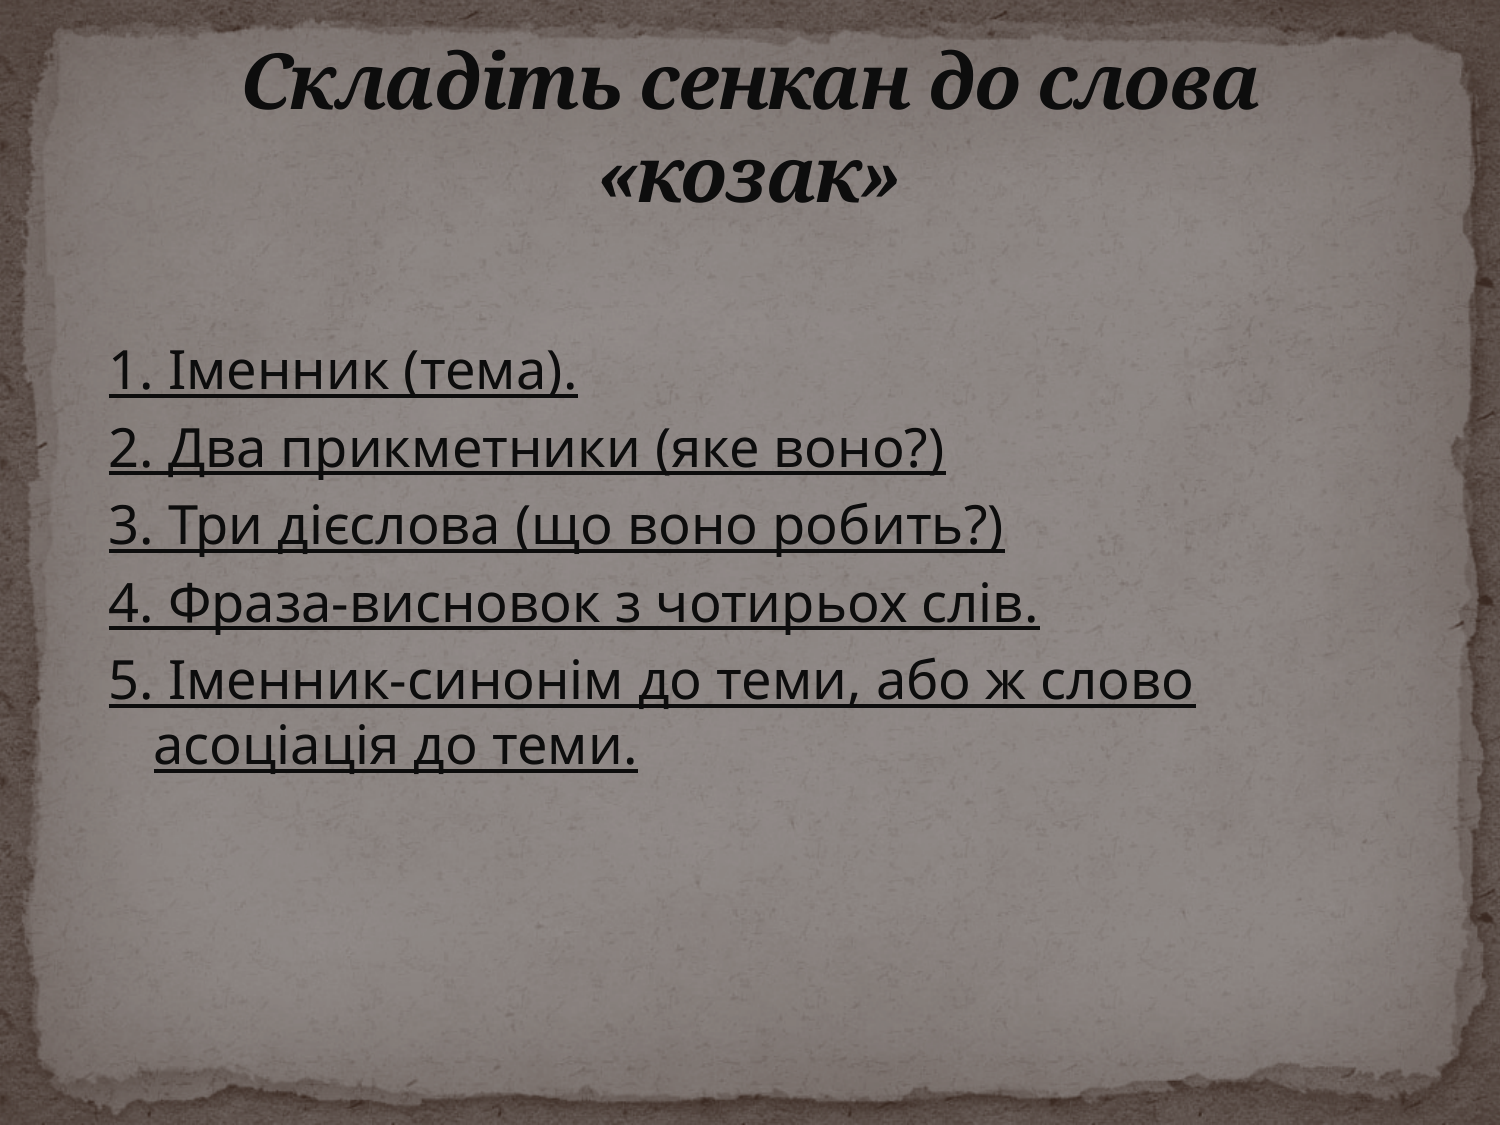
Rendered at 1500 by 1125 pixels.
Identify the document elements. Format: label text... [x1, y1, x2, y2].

list 1. Іменник (тема). 2. Два прикметники (яке воно?) 3. Три дієслова (що воно робить?) 4. Фраза-висновок з чотирьох слів. 5. Іменник-синонім до теми, або ж слово асоціація до теми. [93, 328, 1444, 1071]
title Складіть сенкан до слова «козак» [74, 24, 1425, 225]
